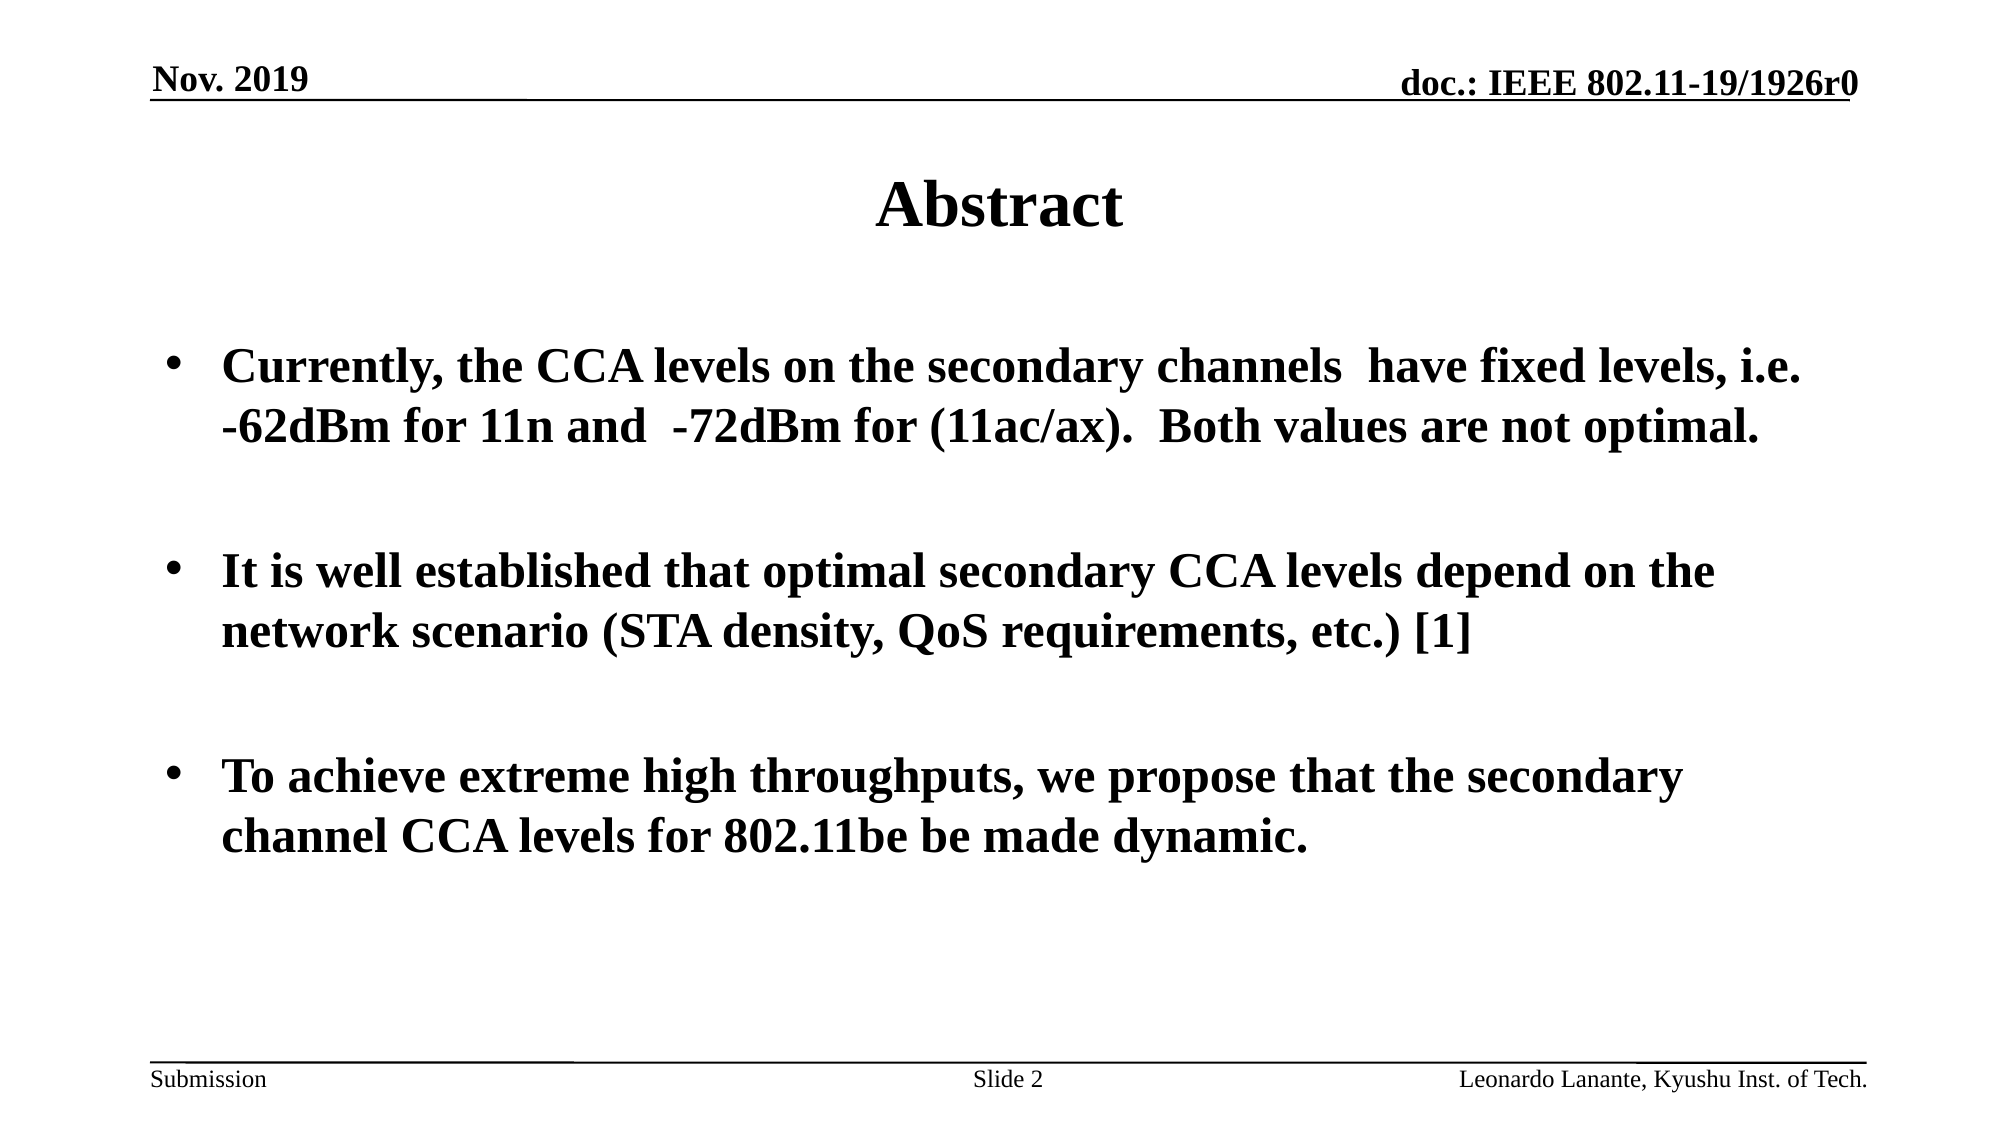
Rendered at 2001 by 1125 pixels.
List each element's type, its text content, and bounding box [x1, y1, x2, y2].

slide_number Slide 2 [950, 1061, 1067, 1123]
footer Leonardo Lanante, Kyushu Inst. of Tech. [1171, 1061, 1869, 1093]
title Abstract [149, 112, 1850, 288]
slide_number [152, 54, 563, 100]
list Currently, the CCA levels on the secondary channels have fixed levels, i.e. -62dBm for 11n and -72dBm for (11ac/ax). Both values are not optimal. It is well established that optimal secondary CCA levels depend on the network scenario (STA density, QoS requirements, etc.) [1] To achieve extreme high throughputs, we propose that the secondary channel CCA levels for 802.11be be made dynamic. [149, 324, 1850, 1000]
